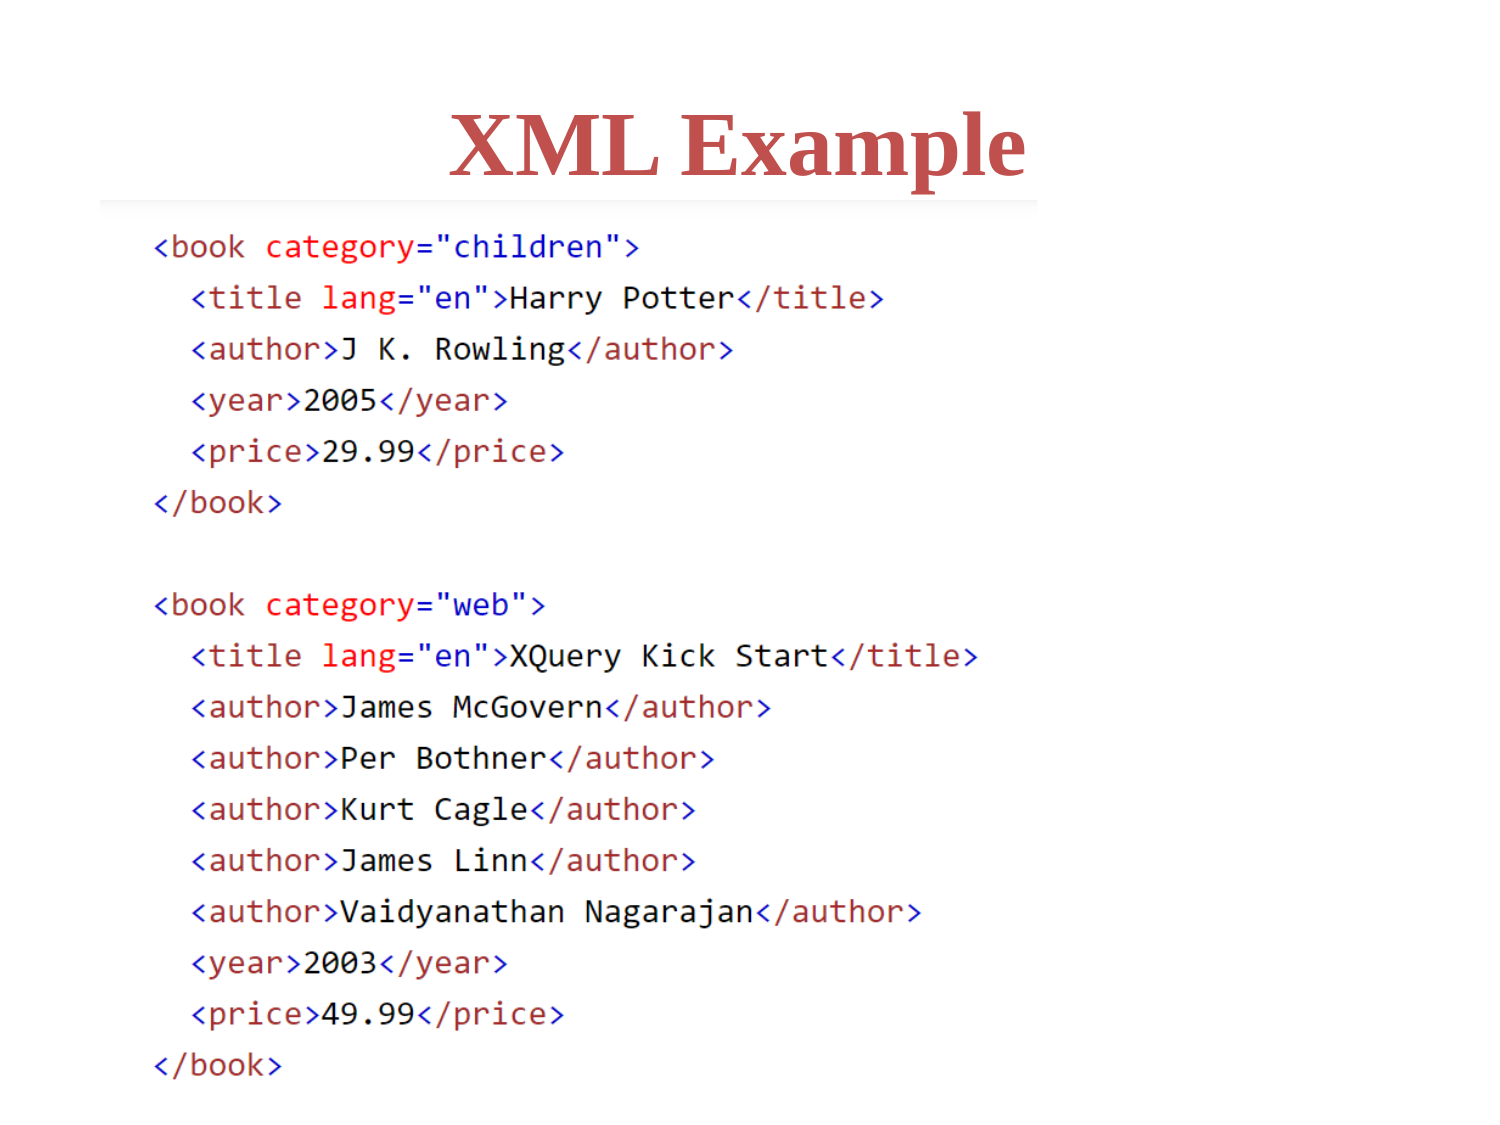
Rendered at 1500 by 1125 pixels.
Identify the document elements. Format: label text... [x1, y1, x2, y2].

picture [99, 200, 1038, 1125]
title XML Example [75, 45, 1425, 233]
